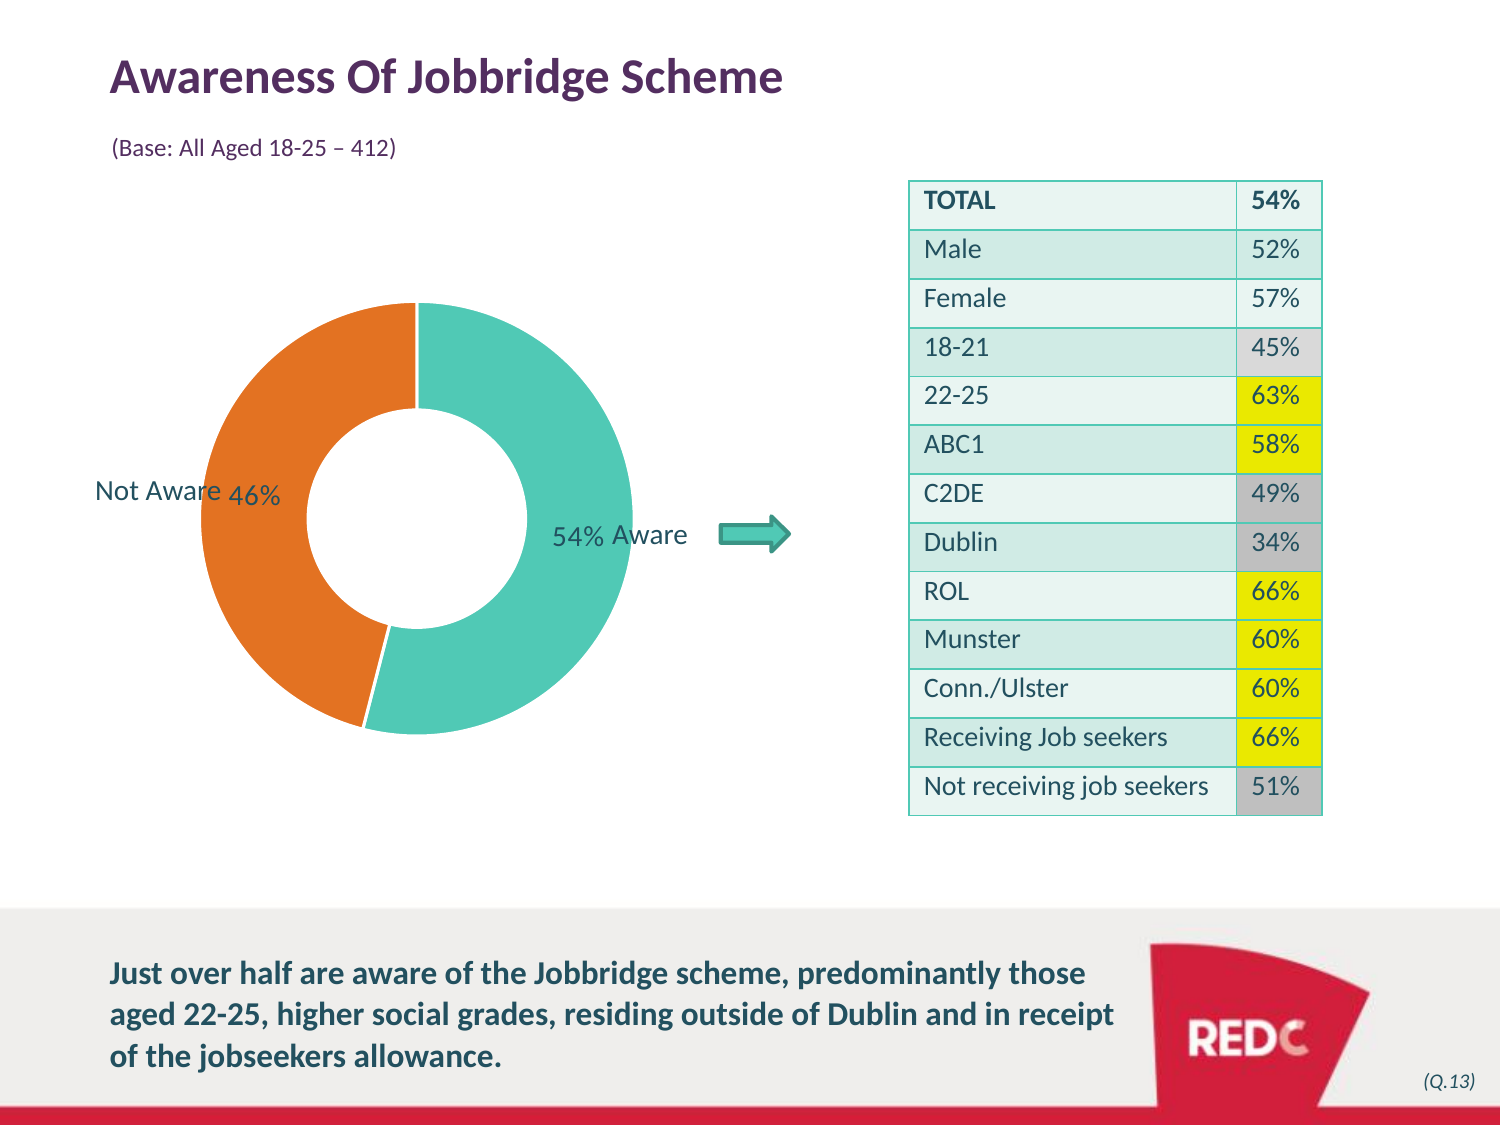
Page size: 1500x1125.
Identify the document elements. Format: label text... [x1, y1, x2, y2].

table_header 54% [1237, 182, 1321, 229]
text_box [718, 514, 792, 554]
table_header TOTAL [910, 182, 1236, 229]
table_cell 51% [1237, 768, 1321, 815]
table_cell Not receiving job seekers [910, 768, 1236, 815]
list (Base: All Aged 18-25 – 412) [96, 112, 1005, 182]
chart [121, 291, 713, 746]
table_cell Receiving Job seekers [910, 719, 1236, 766]
table_cell 63% [1237, 377, 1321, 424]
table_cell 22-25 [910, 377, 1236, 424]
table_cell ABC1 [910, 426, 1236, 473]
table_cell 18-21 [910, 329, 1236, 376]
table_cell 34% [1237, 524, 1321, 571]
table_cell 57% [1237, 280, 1321, 327]
table_cell 52% [1237, 231, 1321, 278]
table_cell 66% [1237, 572, 1321, 619]
table_cell 58% [1237, 426, 1321, 473]
table_cell 60% [1237, 621, 1321, 668]
table_cell 49% [1237, 475, 1321, 522]
title Awareness Of Jobbridge Scheme [94, 52, 1004, 111]
table_cell 66% [1237, 719, 1321, 766]
table_cell Dublin [910, 524, 1236, 571]
table_cell ROL [910, 572, 1236, 619]
table_cell 60% [1237, 670, 1321, 717]
table_cell Munster [910, 621, 1236, 668]
picture [0, 0, 1500, 1125]
list Just over half are aware of the Jobbridge scheme, predominantly those aged 22-25, higher social grades, residing outside of Dublin and in receipt of the jobseekers allowance. [94, 941, 1158, 1075]
text_box (Q.13) [1422, 1067, 1476, 1093]
table_cell Conn./Ulster [910, 670, 1236, 717]
table_cell C2DE [910, 475, 1236, 522]
table_cell Male [910, 231, 1236, 278]
table_cell 45% [1237, 329, 1321, 376]
text_box Not Aware [94, 476, 116, 506]
table_cell Female [910, 280, 1236, 327]
